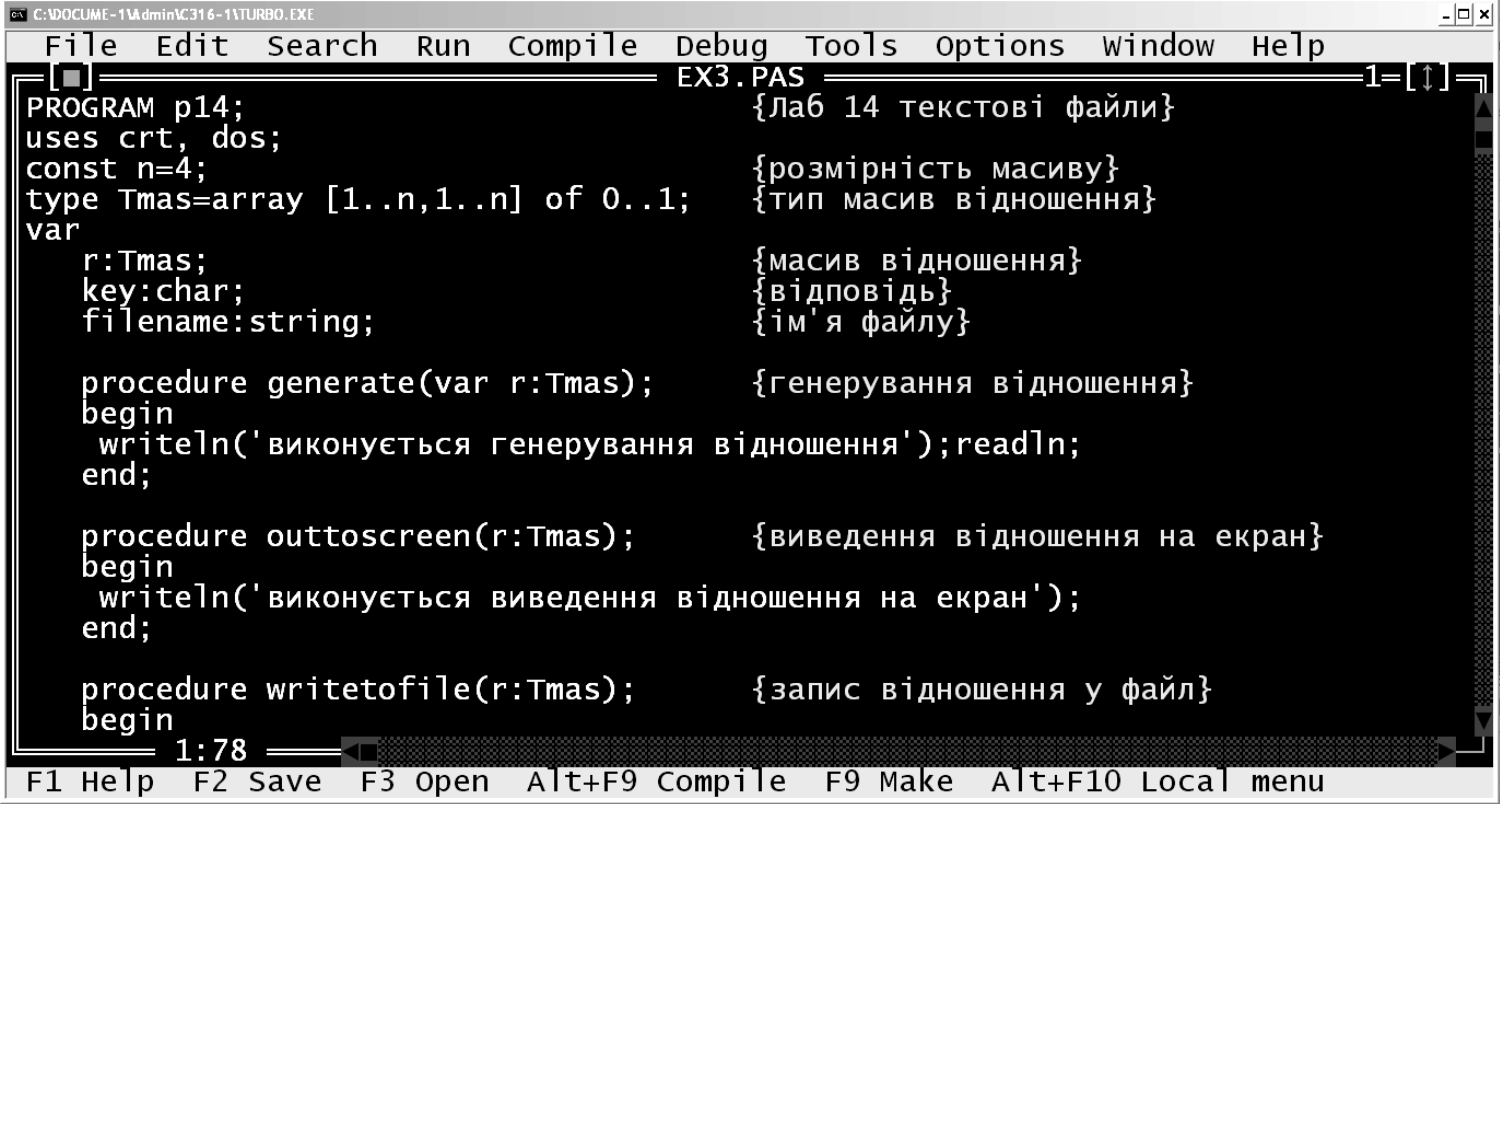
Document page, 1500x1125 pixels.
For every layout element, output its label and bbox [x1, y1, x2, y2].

picture [0, 0, 1500, 804]
